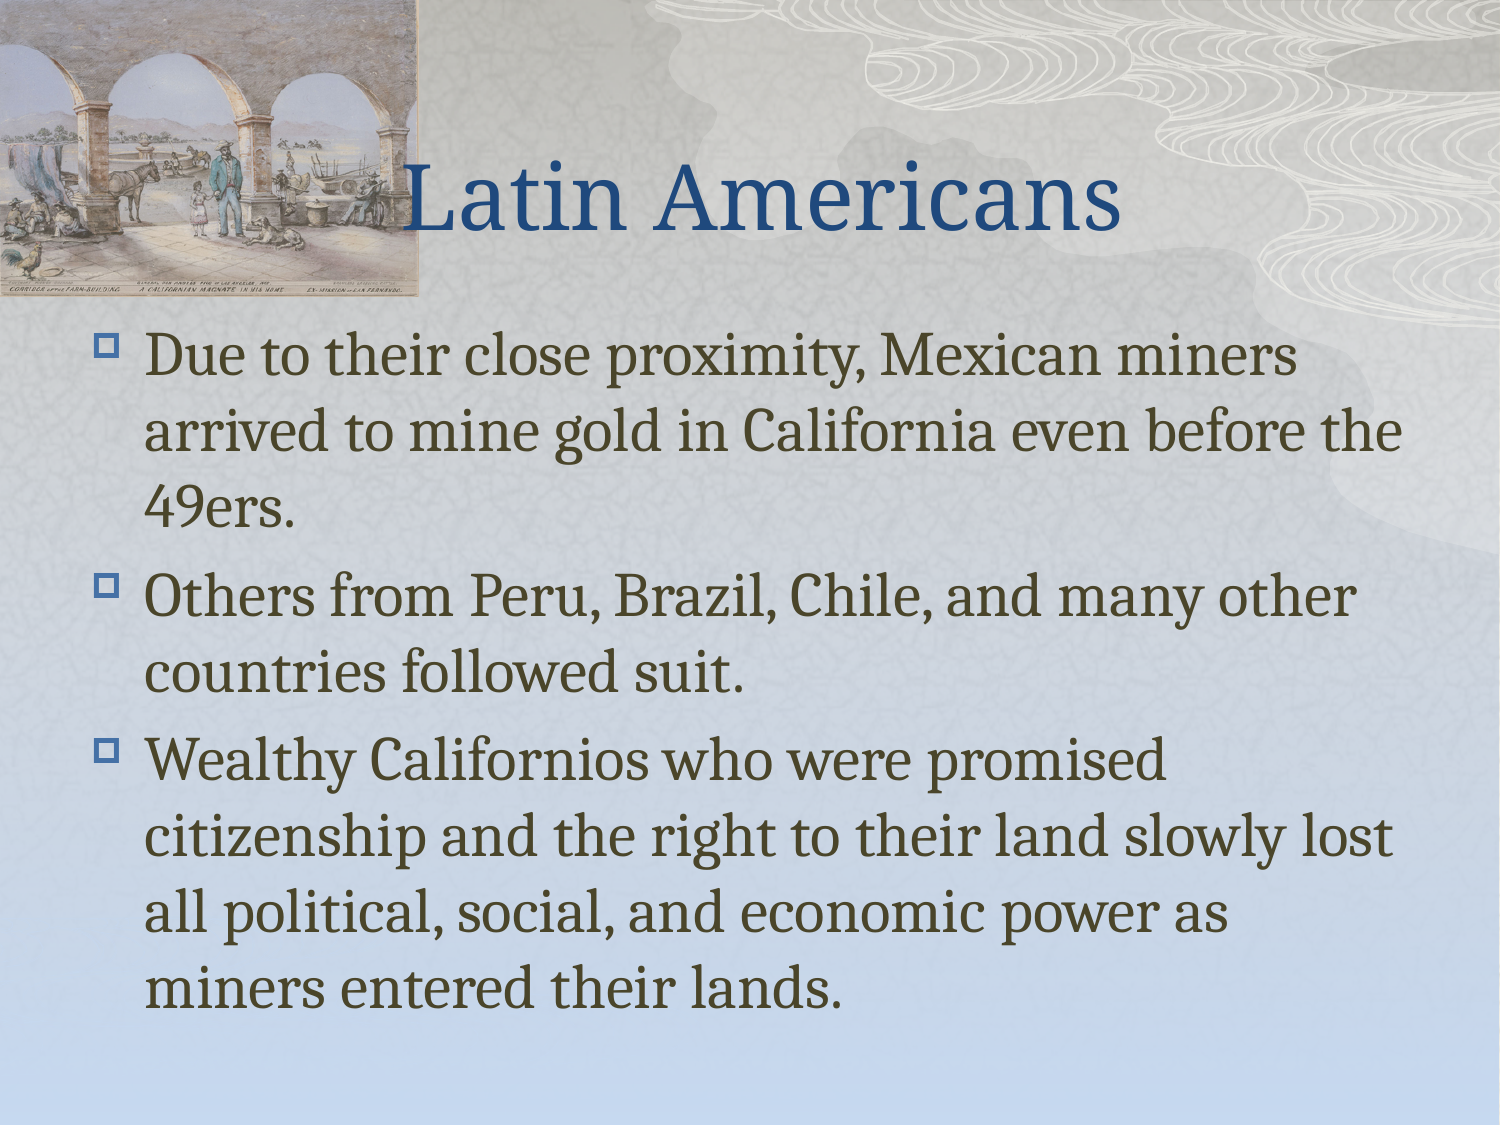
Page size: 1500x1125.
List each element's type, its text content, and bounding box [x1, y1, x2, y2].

picture [0, 0, 419, 297]
title Latin Americans [420, 99, 1438, 288]
list Due to their close proximity, Mexican miners arrived to mine gold in California even before the 49ers. Others from Peru, Brazil, Chile, and many other countries followed suit. Wealthy Californios who were promised citizenship and the right to their land slowly lost all political, social, and economic power as miners entered their lands. [76, 304, 1430, 1032]
